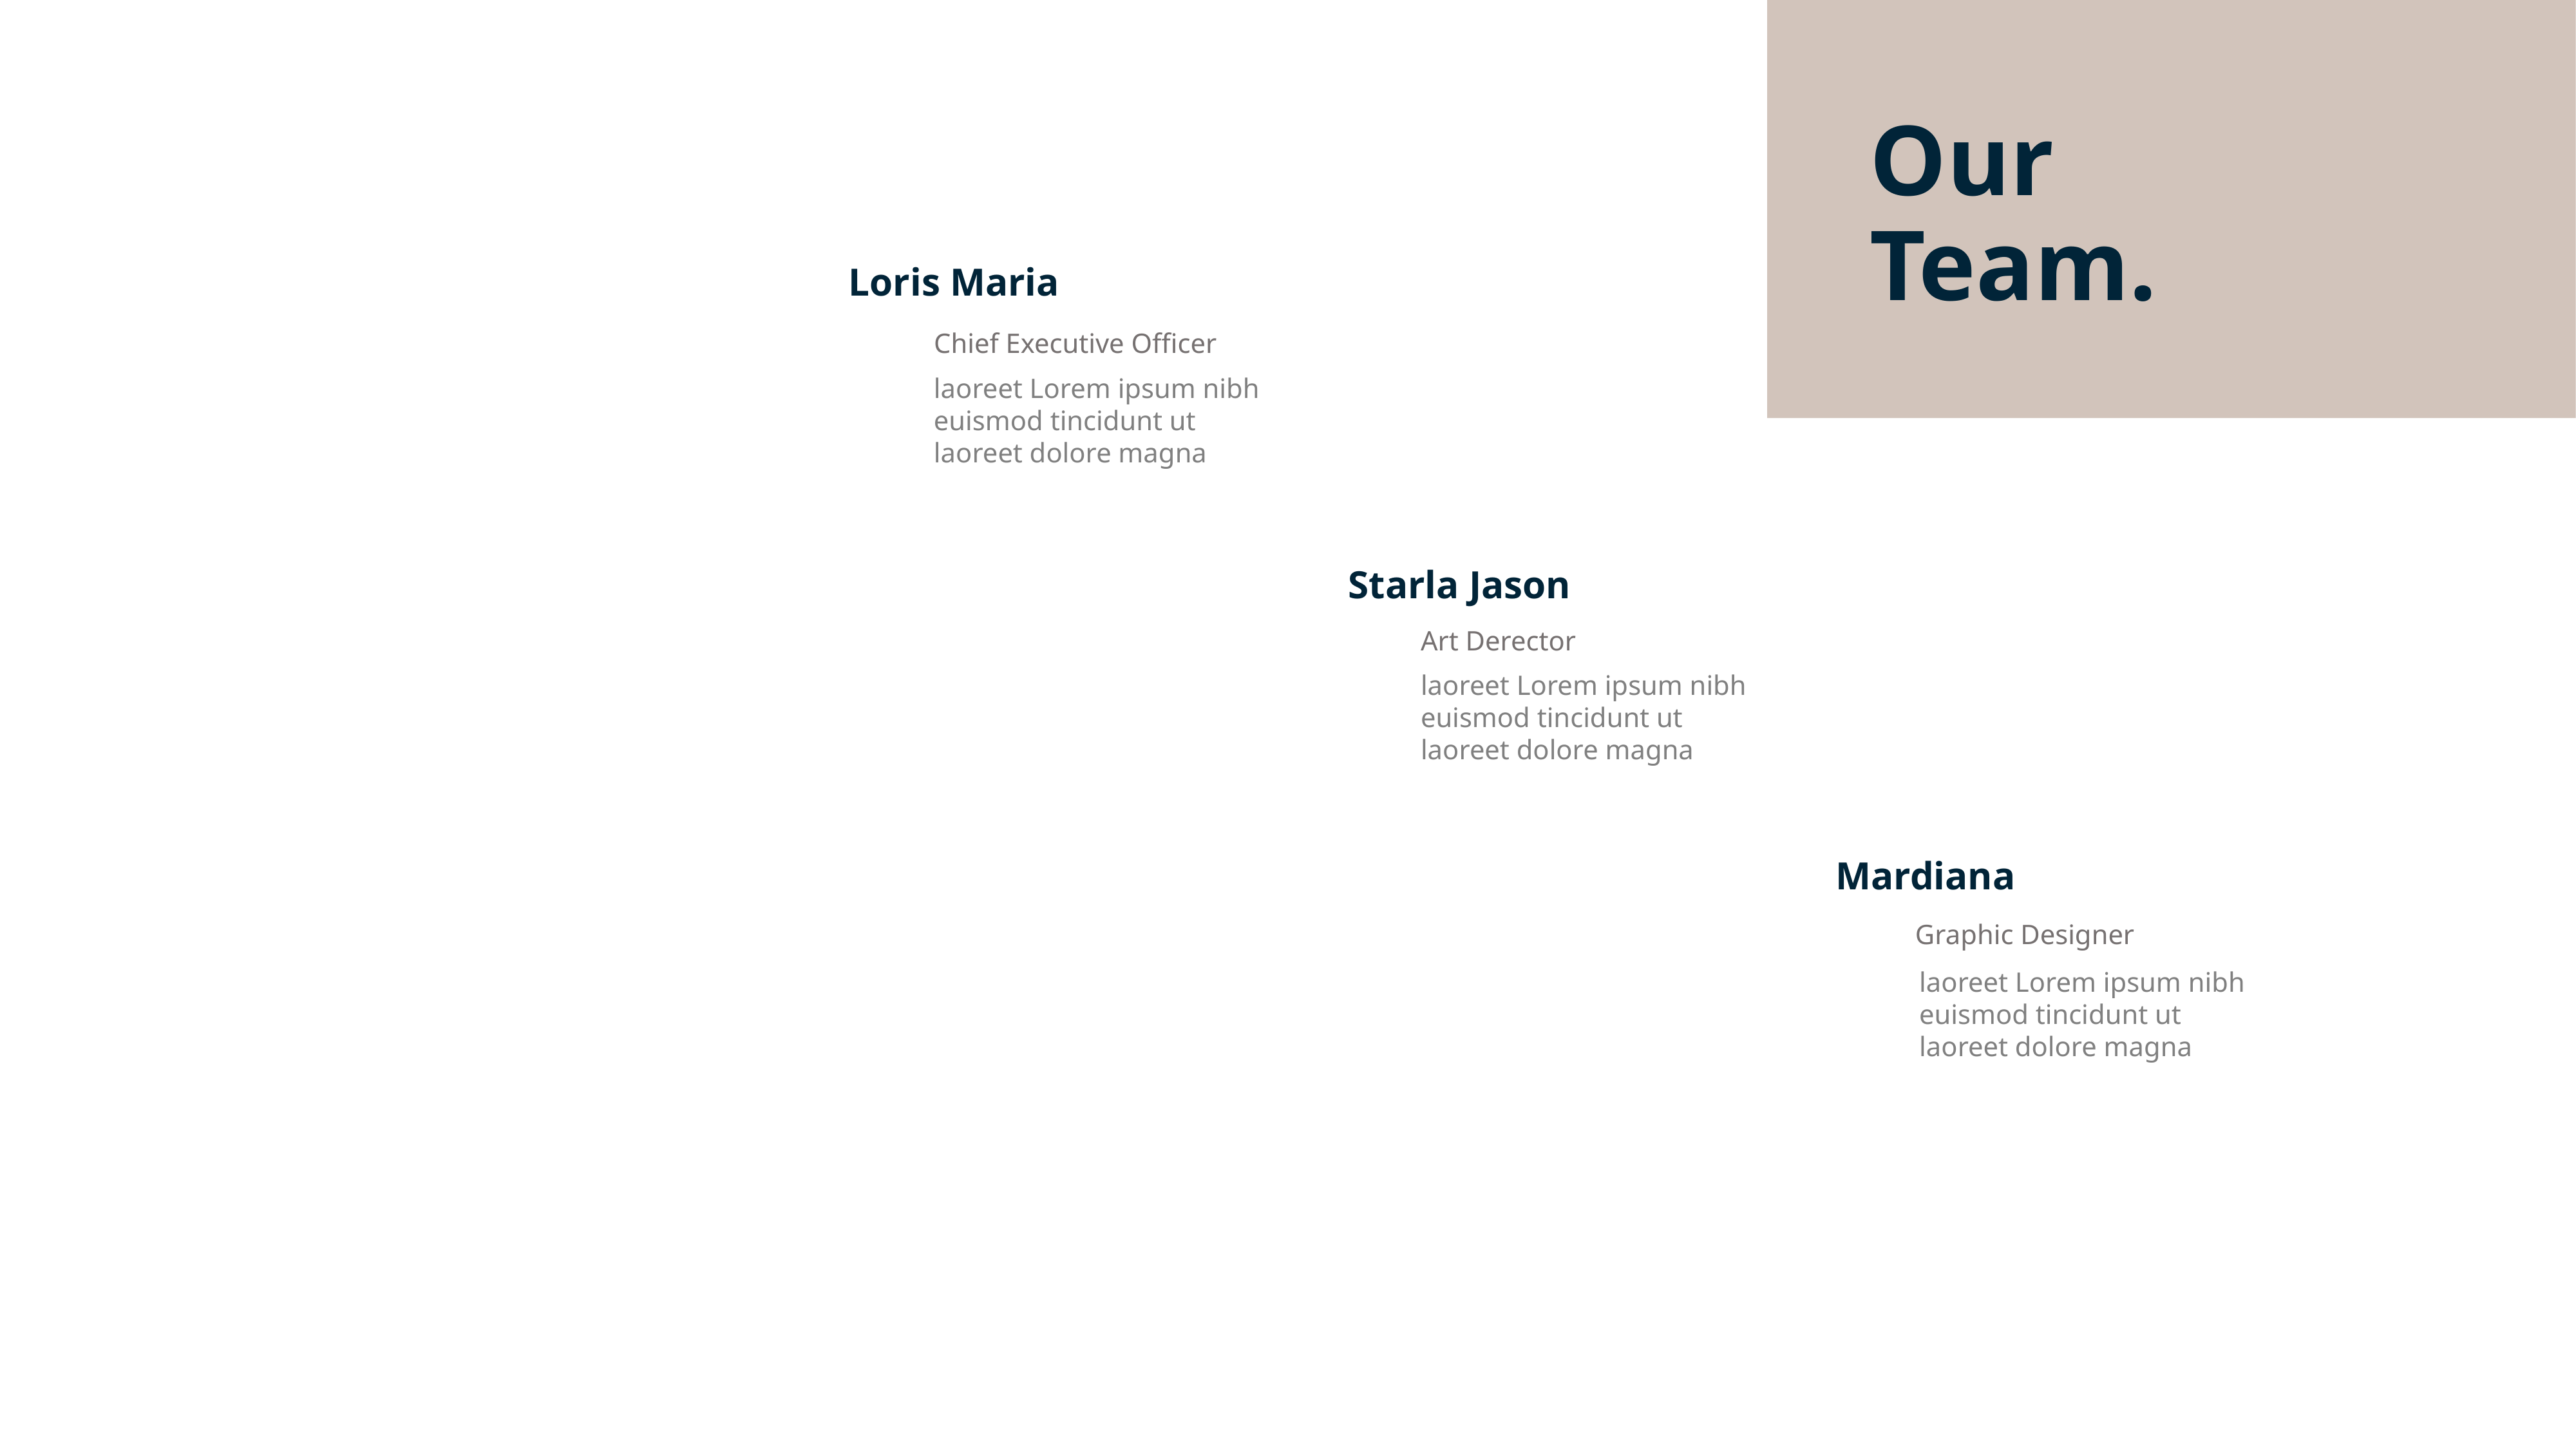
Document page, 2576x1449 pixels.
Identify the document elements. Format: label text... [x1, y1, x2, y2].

text_box Mardiana [1826, 853, 2273, 911]
text_box Our Team. [1860, 108, 2429, 317]
text_box laoreet Lorem ipsum nibh euismod tincidunt ut laoreet dolore magna [924, 366, 1288, 481]
text_box Graphic Designer [1906, 913, 2275, 958]
text_box Chief Executive Officer [924, 321, 1288, 366]
text_box laoreet Lorem ipsum nibh euismod tincidunt ut laoreet dolore magna [1909, 960, 2273, 1074]
picture [155, 260, 1731, 1349]
text_box Starla Jason [1339, 561, 1777, 620]
text_box [1766, 0, 2576, 419]
text_box Art Derector [1411, 620, 1775, 663]
text_box Loris Maria [838, 259, 1286, 317]
text_box laoreet Lorem ipsum nibh euismod tincidunt ut laoreet dolore magna [1411, 663, 1775, 778]
